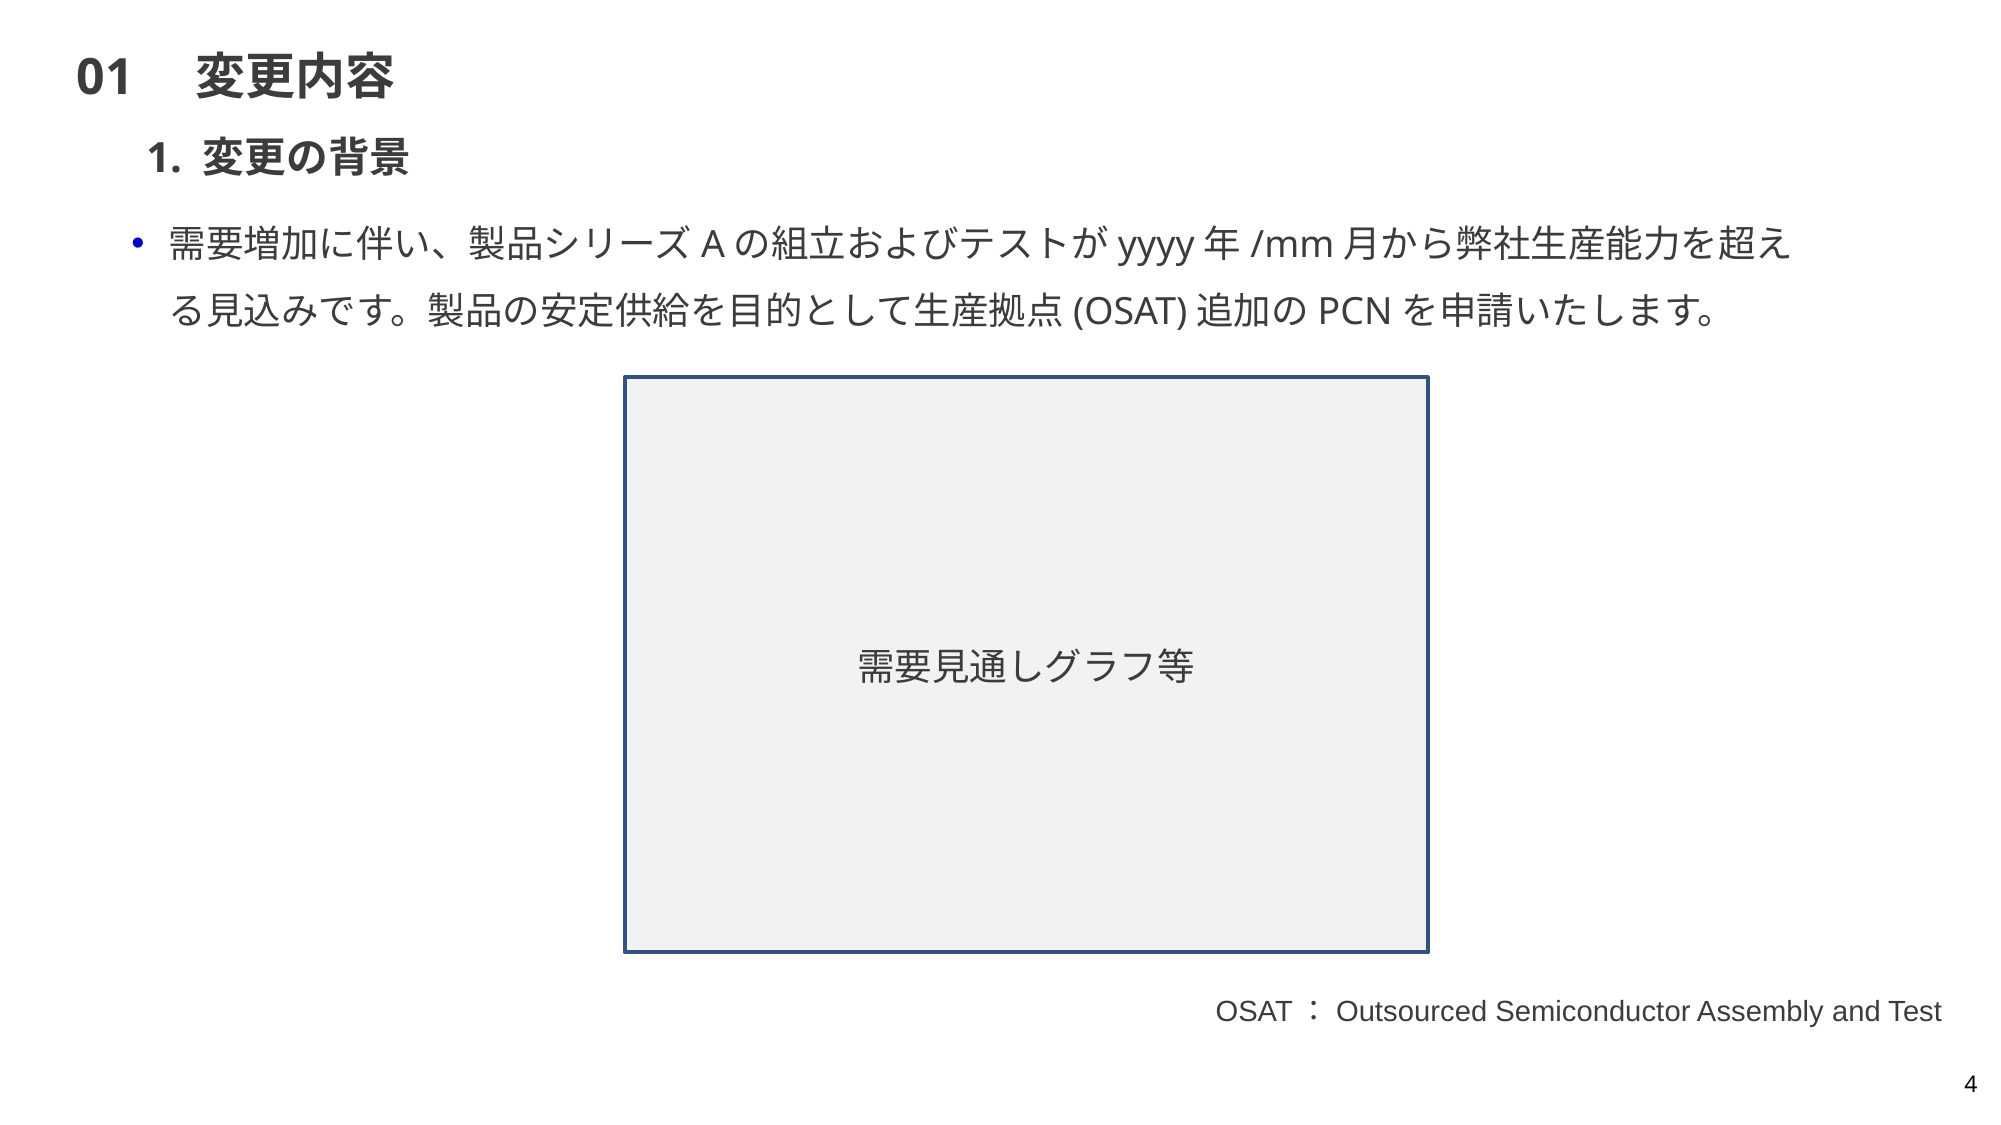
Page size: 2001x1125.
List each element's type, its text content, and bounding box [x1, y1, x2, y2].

text_box 需要見通しグラフ等 [623, 375, 1430, 954]
text_box 1. 変更の背景 [69, 124, 1546, 200]
text_box OSAT：Outsourced Semiconductor Assembly and Test [1200, 984, 1975, 1035]
title 01 変更内容 [0, 0, 1877, 123]
text_box 需要増加に伴い、製品シリーズAの組立およびテストがyyyy年/mm月から弊社生産能力を超える見込みです。製品の安定供給を目的として生産拠点(OSAT)追加のPCNを申請いたします。 [116, 190, 1843, 345]
